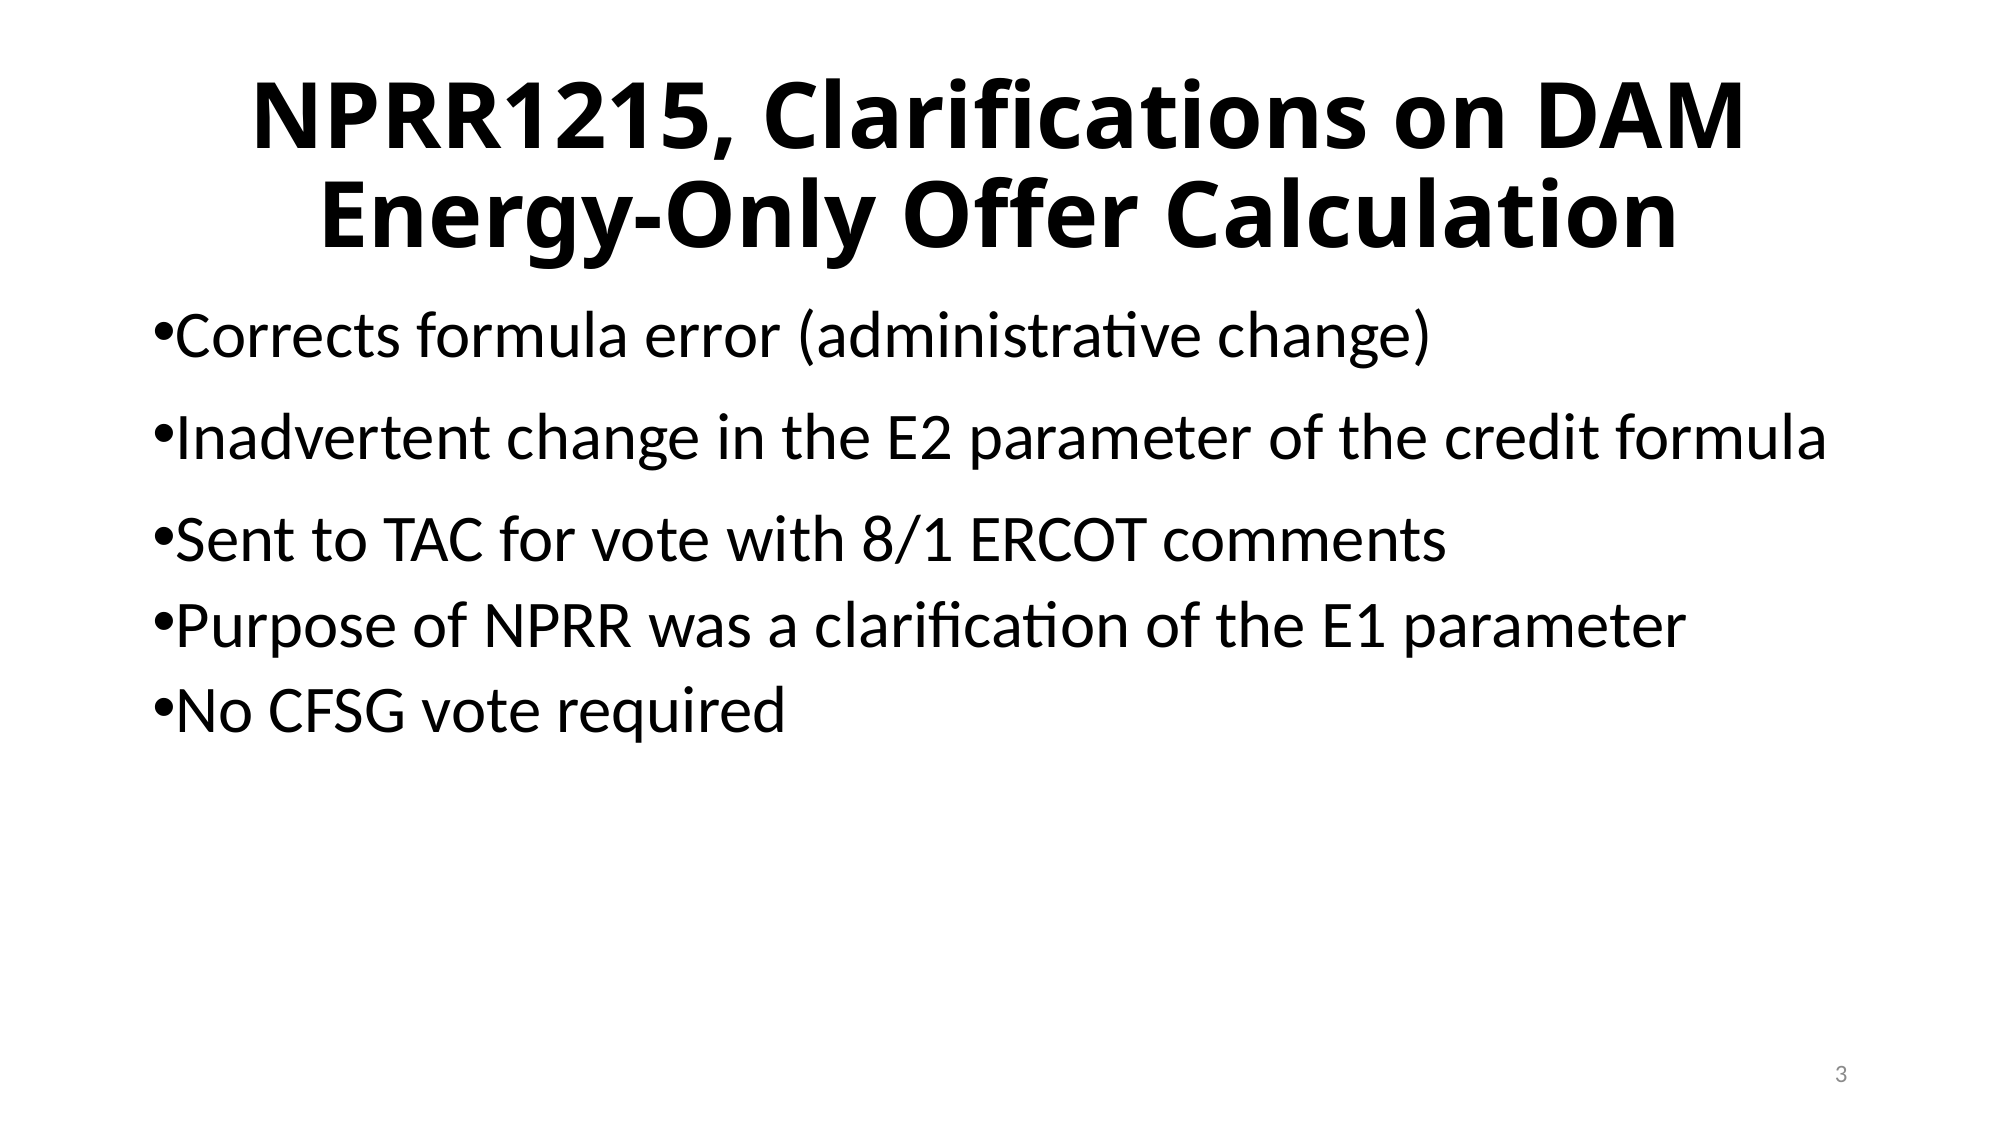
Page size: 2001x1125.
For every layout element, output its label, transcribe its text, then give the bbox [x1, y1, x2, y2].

title NPRR1215, Clarifications on DAM Energy-Only Offer Calculation [137, 59, 1863, 277]
list Corrects formula error (administrative change) Inadvertent change in the E2 parameter of the credit formula Sent to TAC for vote with 8/1 ERCOT comments Purpose of NPRR was a clarification of the E1 parameter No CFSG vote required [137, 277, 1863, 1008]
slide_number 3 [1412, 1042, 1863, 1103]
